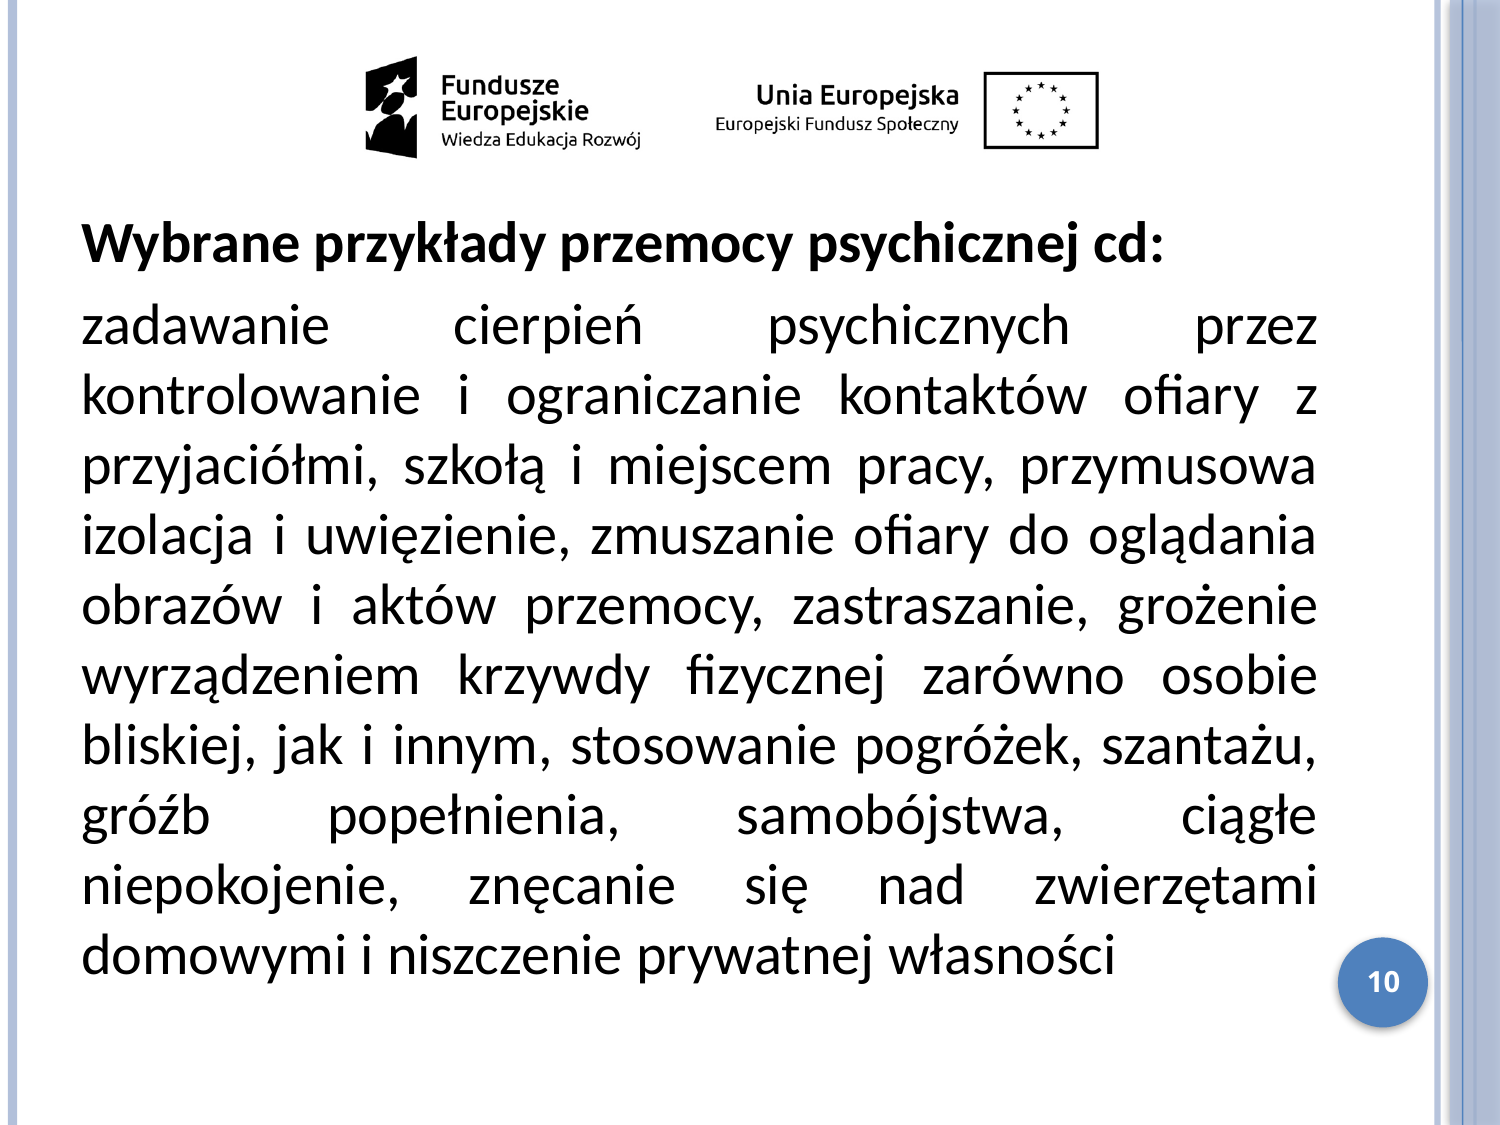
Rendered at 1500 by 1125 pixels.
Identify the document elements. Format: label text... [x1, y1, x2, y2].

slide_number 10 [1333, 940, 1434, 1027]
picture [340, 30, 1124, 184]
list Wybrane przykłady przemocy psychicznej cd: zadawanie cierpień psychicznych przez kontrolowanie i ograniczanie kontaktów ofiary z przyjaciółmi, szkołą i miejscem pracy, przymusowa izolacja i uwięzienie, zmuszanie ofiary do oglądania obrazów i aktów przemocy, zastraszanie, grożenie wyrządzeniem krzywdy fizycznej zarówno osobie bliskiej, jak i innym, stosowanie pogróżek, szantażu, gróźb popełnienia, samobójstwa, ciągłe niepokojenie, znęcanie się nad zwierzętami domowymi i niszczenie prywatnej własności [66, 196, 1334, 1094]
